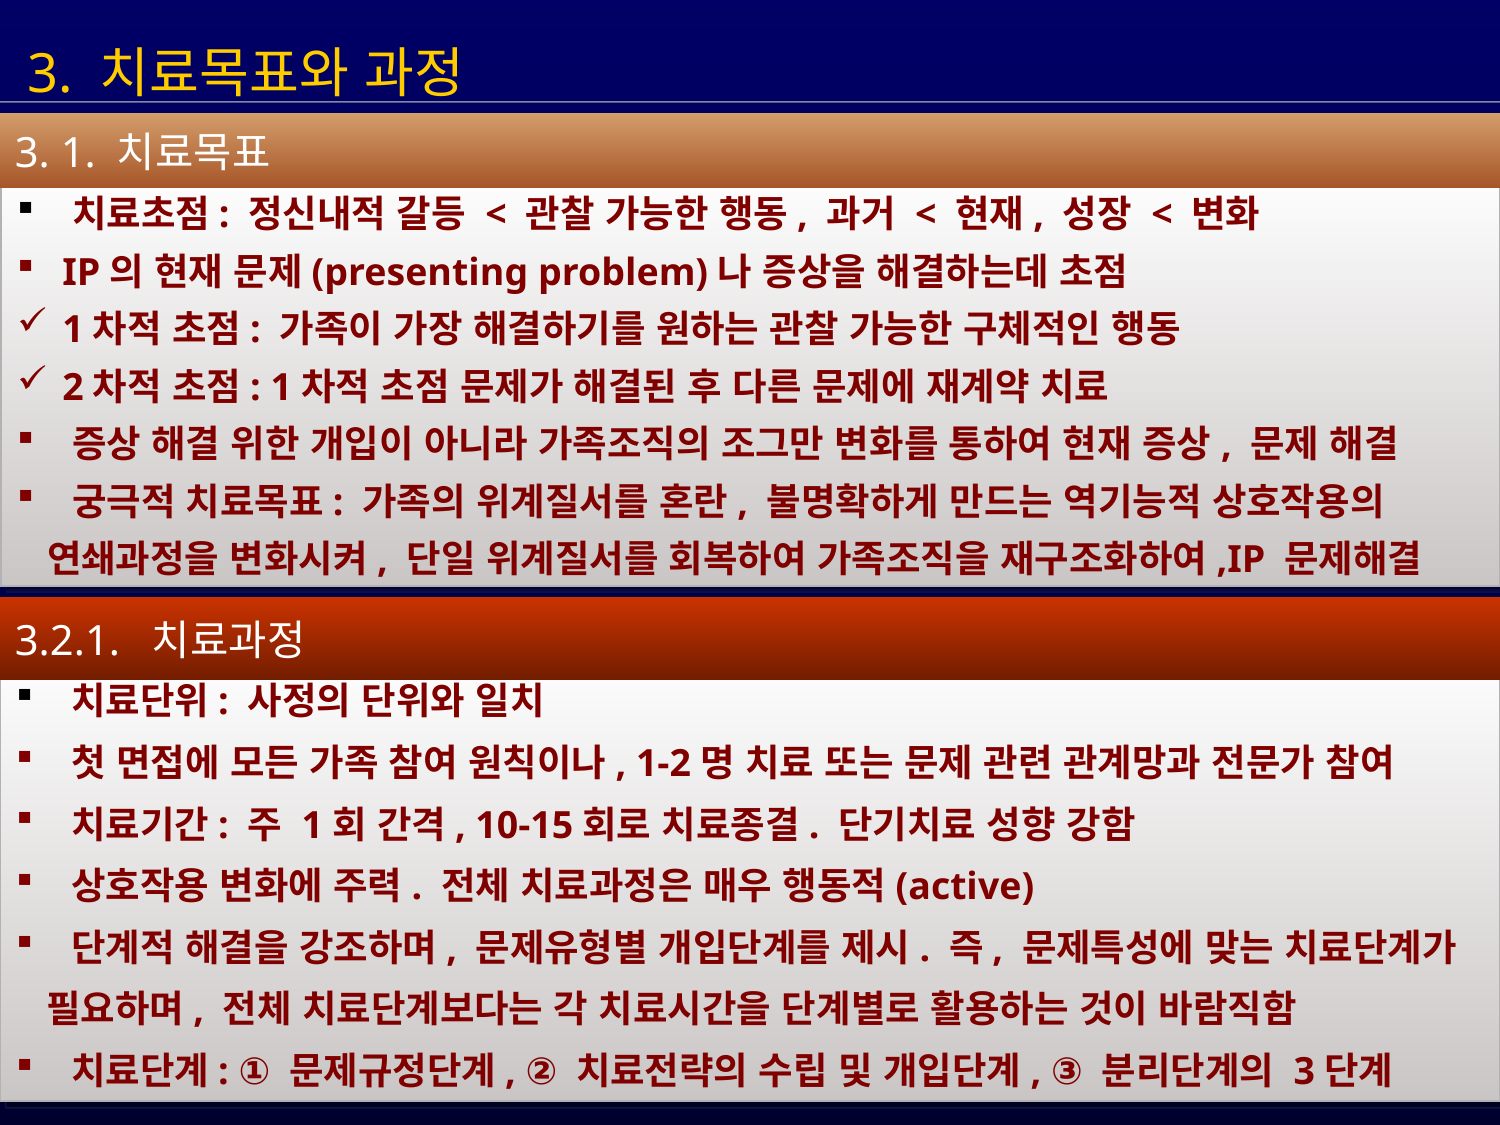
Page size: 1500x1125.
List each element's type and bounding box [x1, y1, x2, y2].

text_box [0, 30, 1500, 1102]
